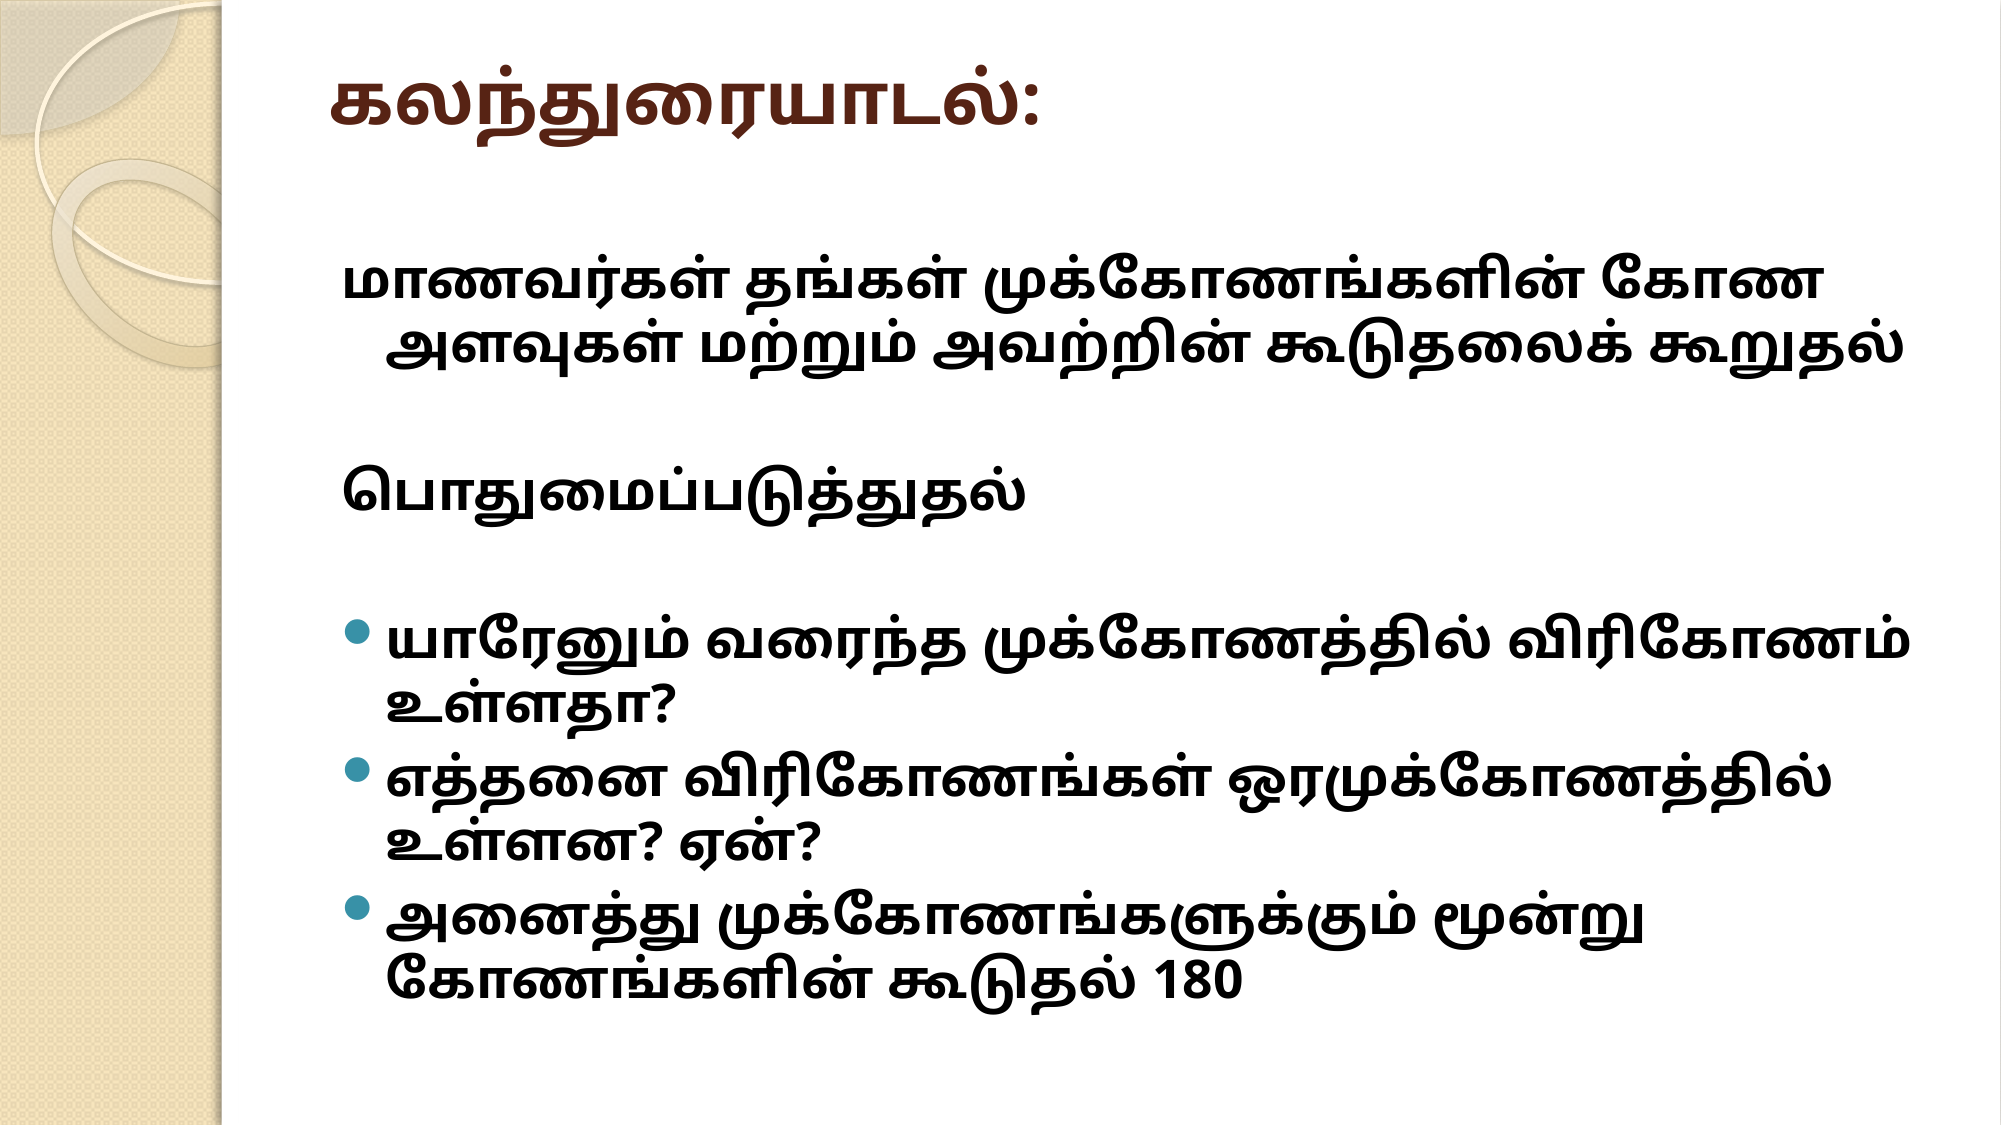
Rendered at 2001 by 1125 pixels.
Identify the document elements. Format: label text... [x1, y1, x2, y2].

title கலந்துரையாடல்: [313, 45, 1954, 233]
list மாணவர்கள் தங்கள் முக்கோணங்களின் கோண அளவுகள் மற்றும் அவற்றின் கூடுதலைக் கூறுதல் பொதுமைப்படுத்துதல் யாரேனும் வரைந்த முக்கோணத்தில் விரிகோணம் உள்ளதா? எத்தனை விரிகோணங்கள் ஒரமுக்கோணத்தில் உள்ளன? ஏன்? அனைத்து முக்கோணங்களுக்கும் மூன்று கோணங்களின் கூடுதல் 180 [313, 237, 1954, 1025]
